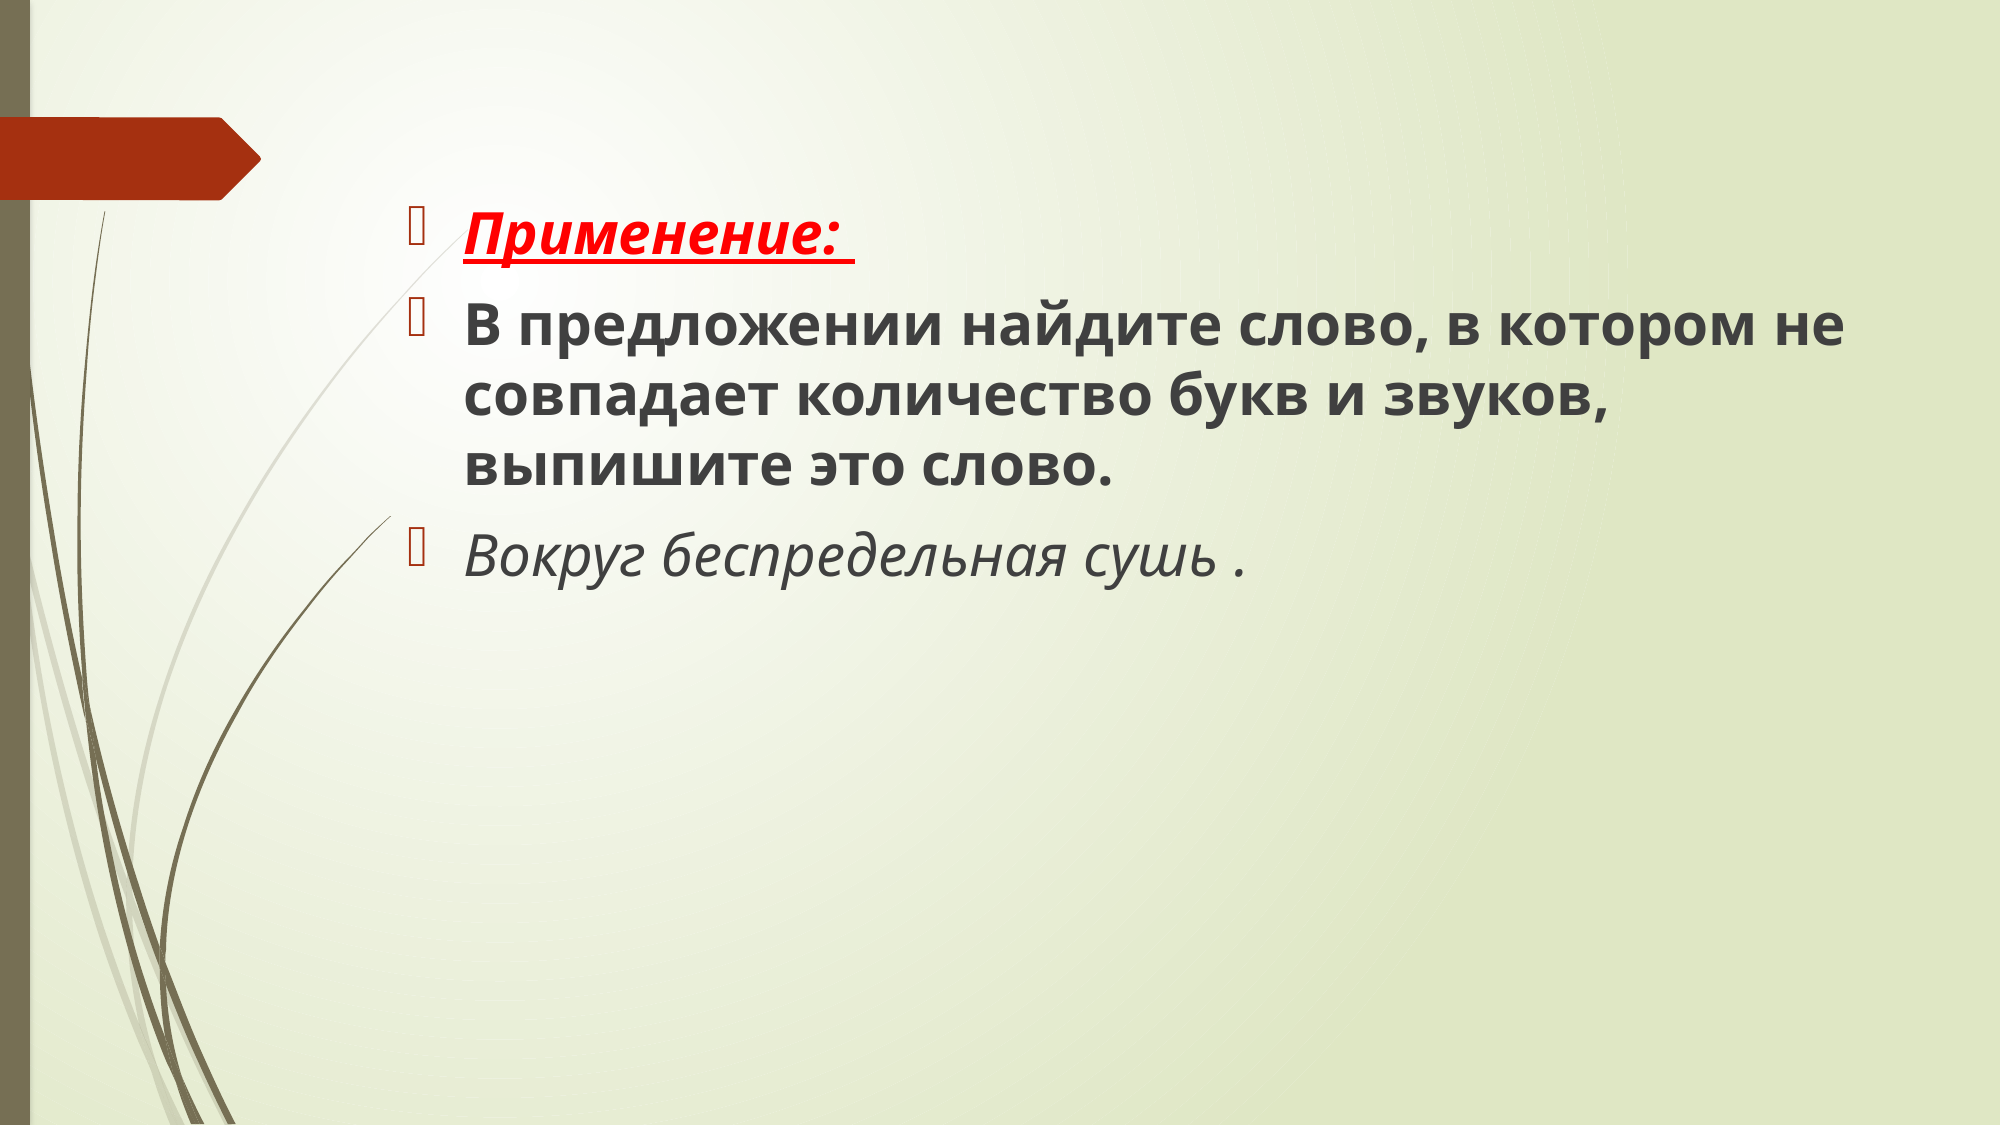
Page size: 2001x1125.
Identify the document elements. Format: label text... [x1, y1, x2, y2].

list Применение: В предложении найдите слово, в котором не совпадает количество букв и звуков, выпишите это слово. Вокруг беспредельная сушь . [392, 154, 1888, 970]
